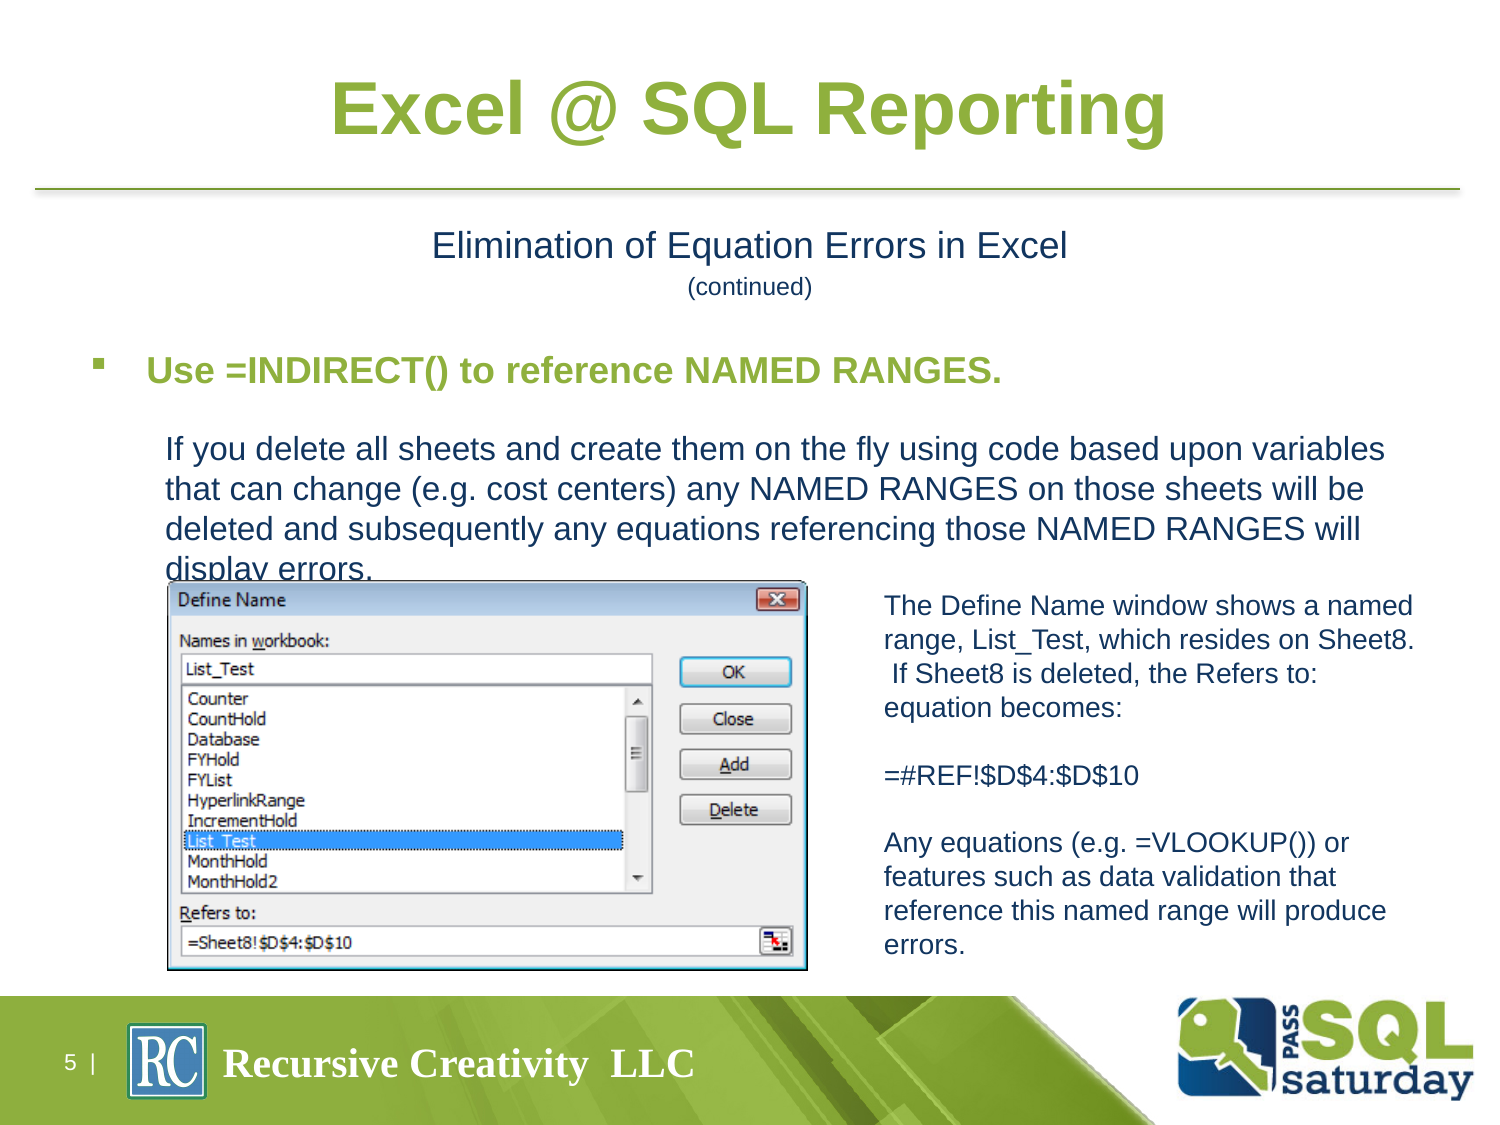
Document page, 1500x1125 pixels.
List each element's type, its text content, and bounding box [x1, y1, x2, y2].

footer Recursive Creativity LLC [207, 1031, 825, 1092]
text_box The Define Name window shows a named range, List_Test, which resides on Sheet8. If Sheet8 is deleted, the Refers to: equation becomes: =#REF!$D$4:$D$10 Any equations (e.g. =VLOOKUP()) or features such as data validation that reference this named range will produce errors. [869, 580, 1437, 971]
list Elimination of Equation Errors in Excel (continued) Use =INDIRECT() to reference NAMED RANGES. If you delete all sheets and create them on the fly using code based upon variables that can change (e.g. cost centers) any NAMED RANGES on those sheets will be deleted and subsequently any equations referencing those NAMED RANGES will display errors. [75, 213, 1425, 606]
title Excel @ SQL Reporting [75, 39, 1425, 170]
text_box 5 | [37, 1031, 124, 1092]
picture [166, 580, 808, 972]
picture [0, 969, 1483, 1125]
